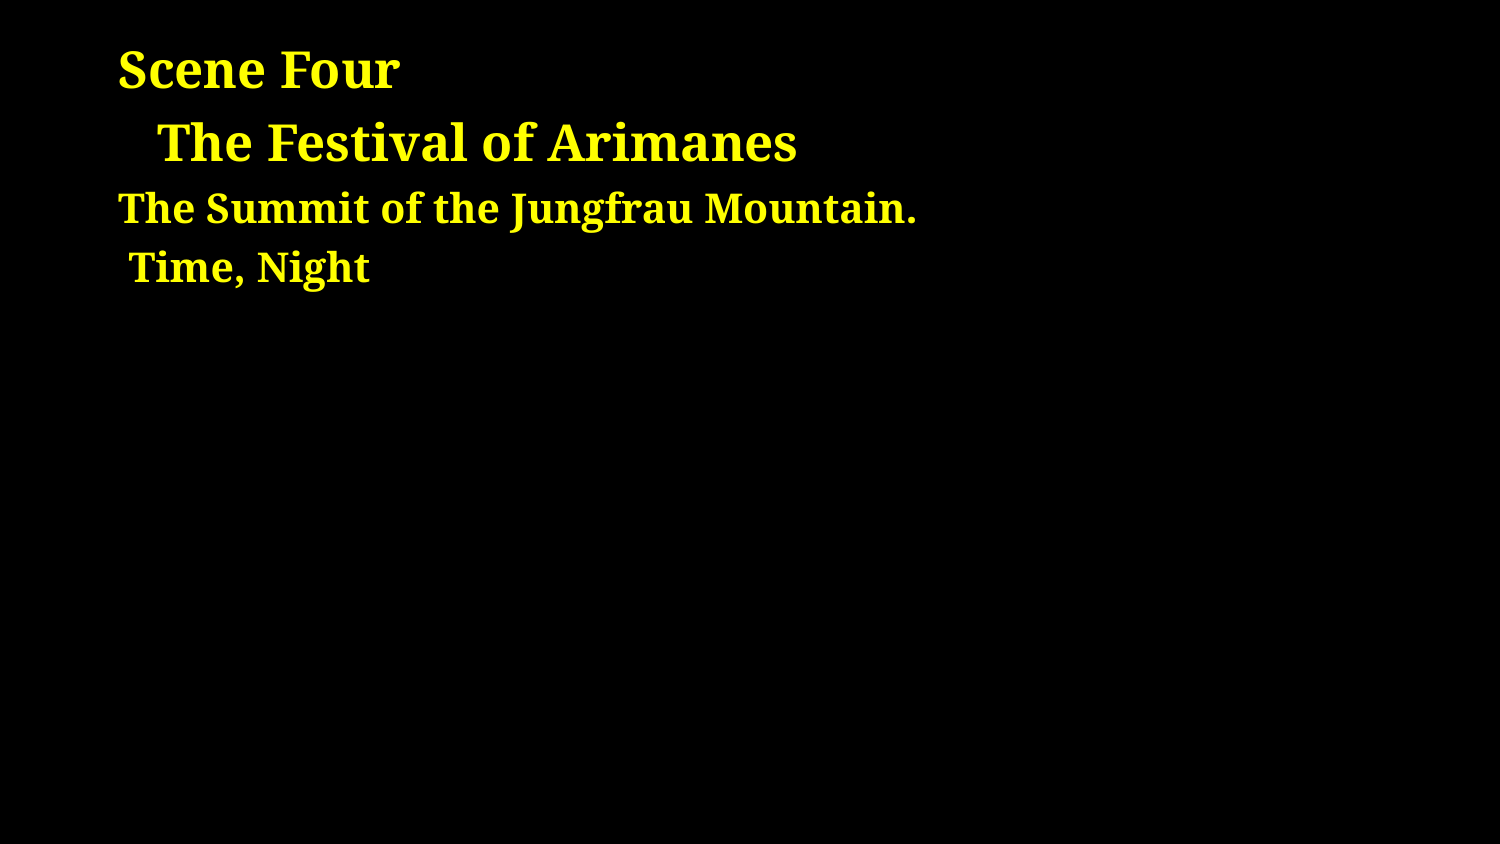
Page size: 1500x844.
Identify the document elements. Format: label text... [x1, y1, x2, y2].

title Scene Four The Festival of Arimanes The Summit of the Jungfrau Mountain. Time, Night [103, 17, 1397, 299]
